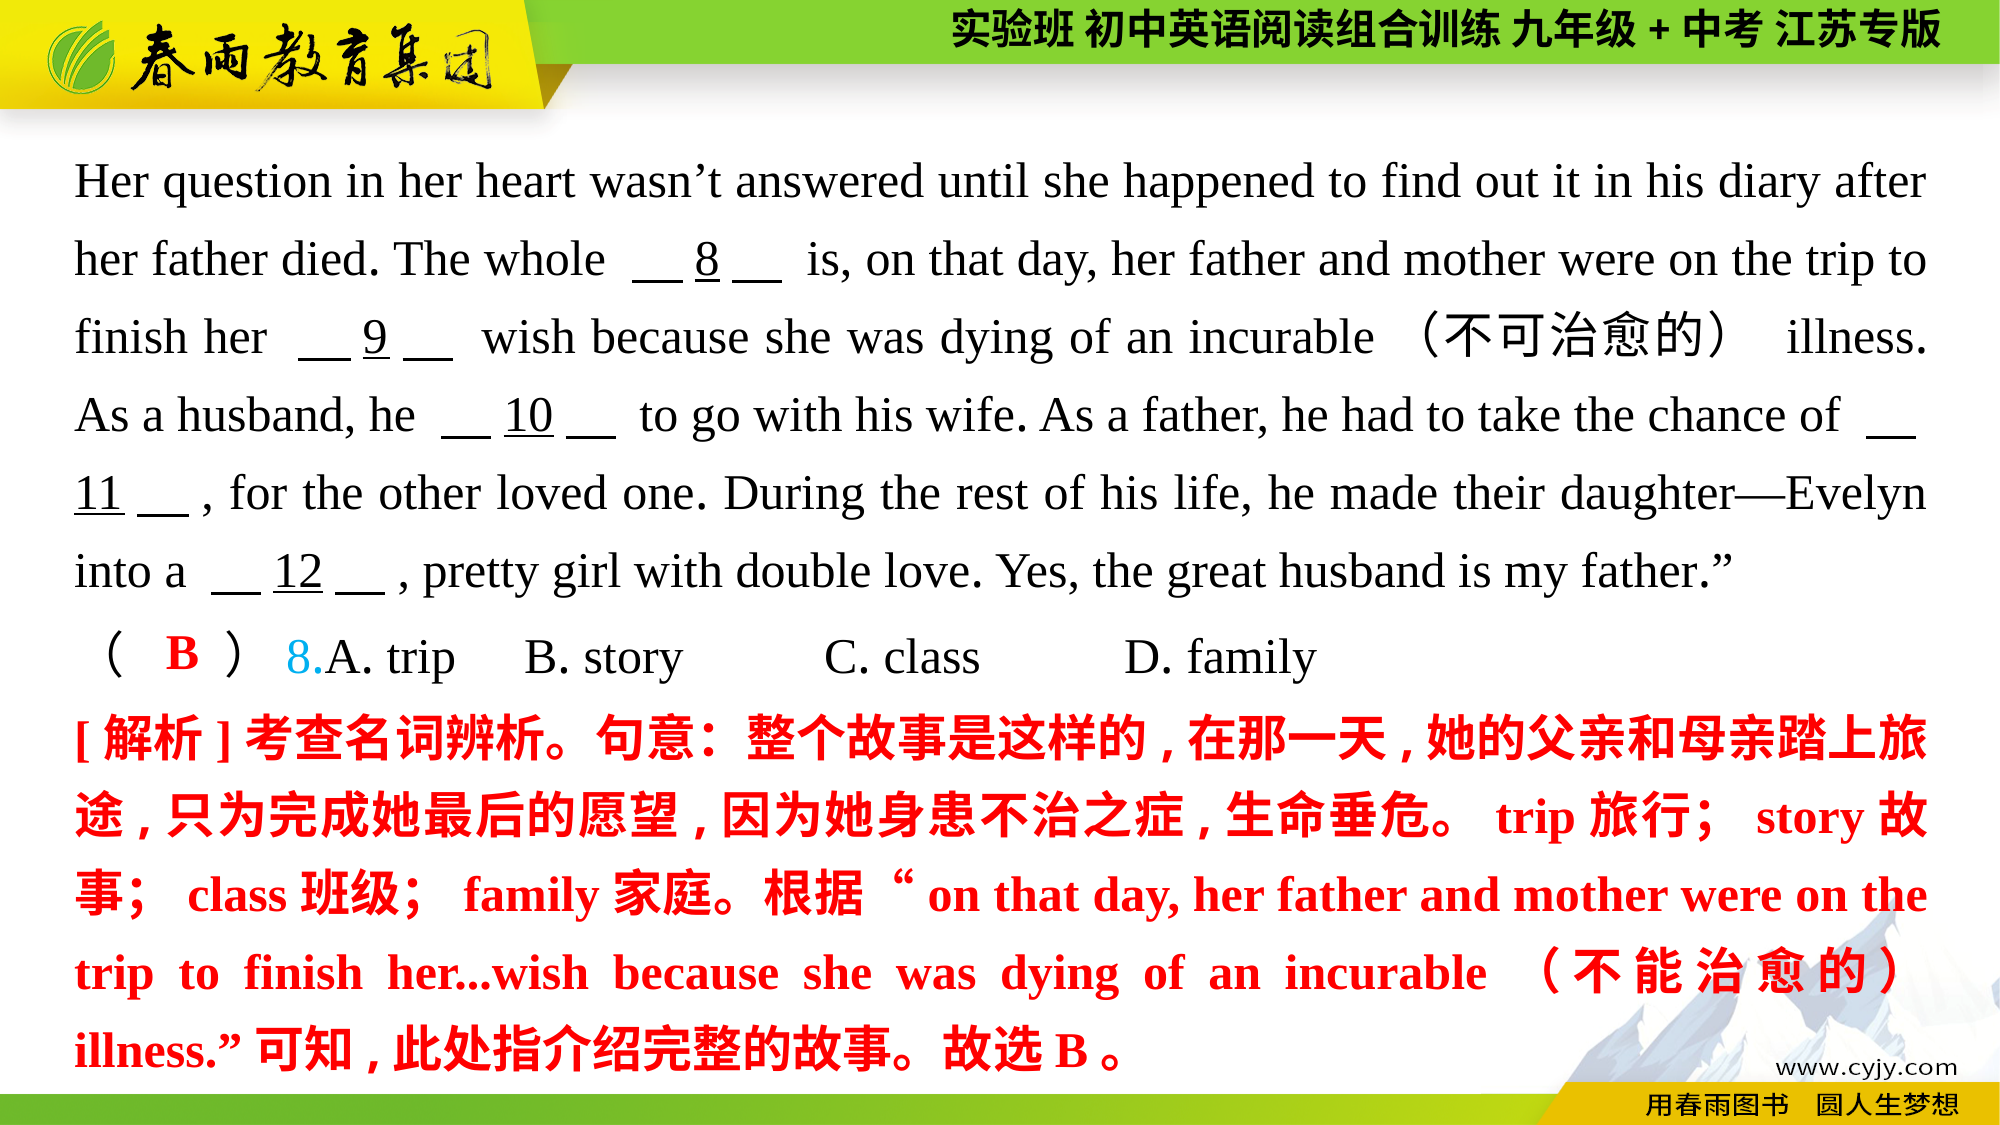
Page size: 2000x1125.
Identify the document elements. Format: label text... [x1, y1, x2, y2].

text_box （ ）8.A. trip B. story C. class D. family [215, 597, 1944, 680]
list Her question in her heart wasn’t answered until she happened to find out it in his diary after her father died. The whole 8 is, on that day, her father and mother were on the trip to finish her 9 wish because she was dying of an incurable（不可治愈的） illness. As a husband, he 10 to go with his wife. As a father, he had to take the chance of 11 , for the other loved one. During the rest of his life, he made their daughter—Evelyn into a 12 , pretty girl with double love. Yes, the great husband is my father.” [59, 122, 1944, 597]
text_box （ ）8.A. trip B. story C. class D. family [59, 597, 151, 680]
text_box B [151, 593, 215, 680]
picture [0, 0, 2000, 1125]
text_box [解析]考查名词辨析。句意：整个故事是这样的,在那一天,她的父亲和母亲踏上旅途,只为完成她最后的愿望,因为她身患不治之症,生命垂危。trip旅行；story故事；class班级；family家庭。根据“on that day, her father and mother were on the trip to finish her...wish because she was dying of an incurable（不能治愈的） illness.”可知,此处指介绍完整的故事。故选B。 [59, 680, 1944, 1086]
